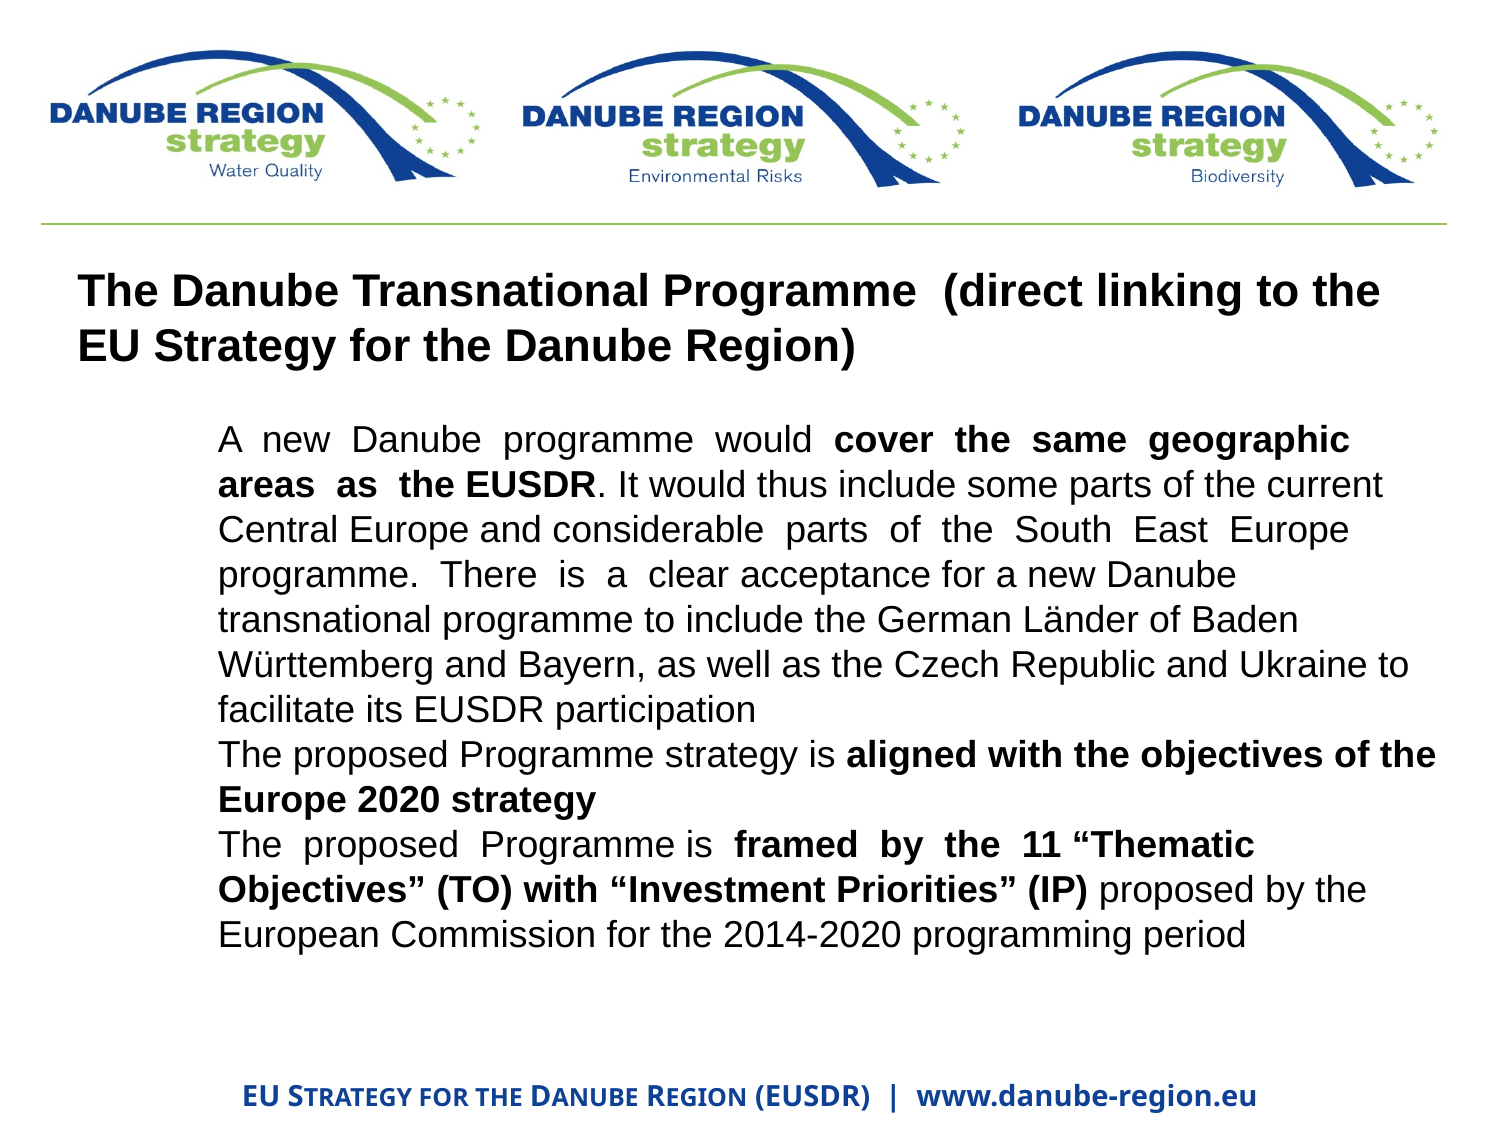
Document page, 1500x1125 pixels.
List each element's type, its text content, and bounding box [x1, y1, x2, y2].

text_box EU STRATEGY FOR THE DANUBE REGION (EUSDR) | www.danube-region.eu [0, 1070, 1500, 1120]
picture [29, 30, 987, 209]
picture [997, 30, 1460, 209]
list The Danube Transnational Programme (direct linking to the EU Strategy for the Danube Region) A new Danube programme would cover the same geographic areas as the EUSDR. It would thus include some parts of the current Central Europe and considerable parts of the South East Europe programme. There is a clear acceptance for a new Danube transnational programme to include the German Länder of Baden Württemberg and Bayern, as well as the Czech Republic and Ukraine to facilitate its EUSDR participation The proposed Programme strategy is aligned with the objectives of the Europe 2020 strategy The proposed Programme is framed by the 11 “Thematic Objectives” (TO) with “Investment Priorities” (IP) proposed by the European Commission for the 2014-2020 programming period [53, 253, 1471, 988]
